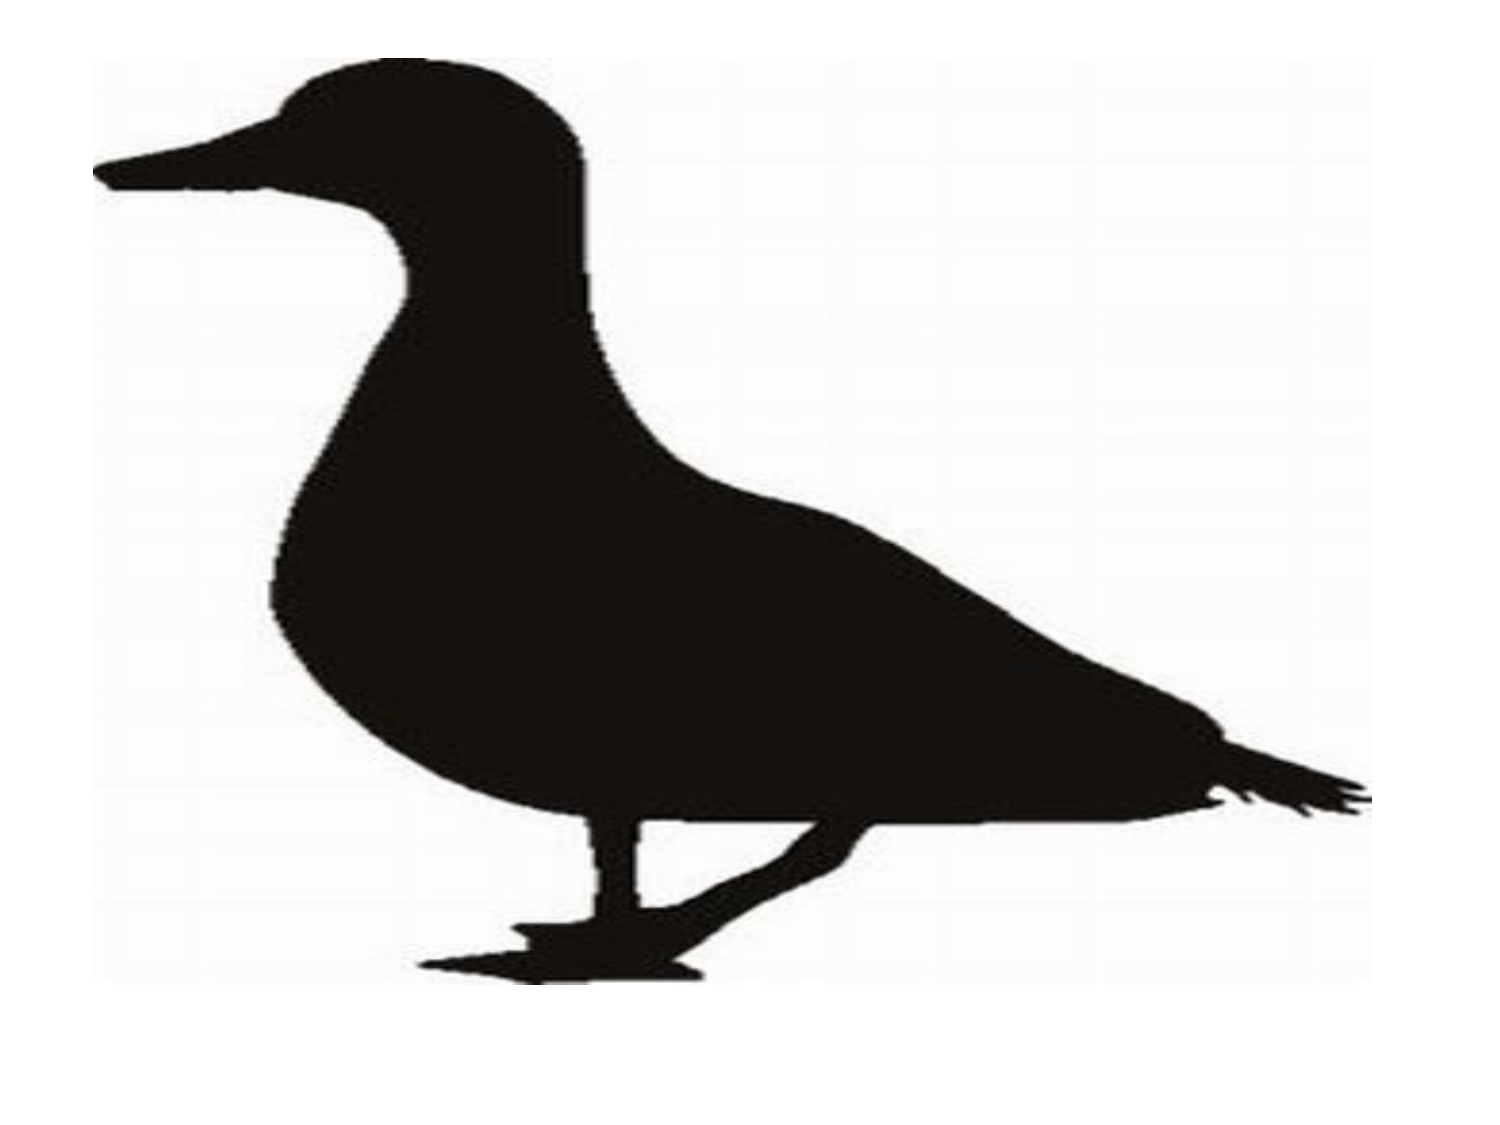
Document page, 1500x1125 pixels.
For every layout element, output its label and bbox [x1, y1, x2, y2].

picture [93, 58, 1372, 985]
